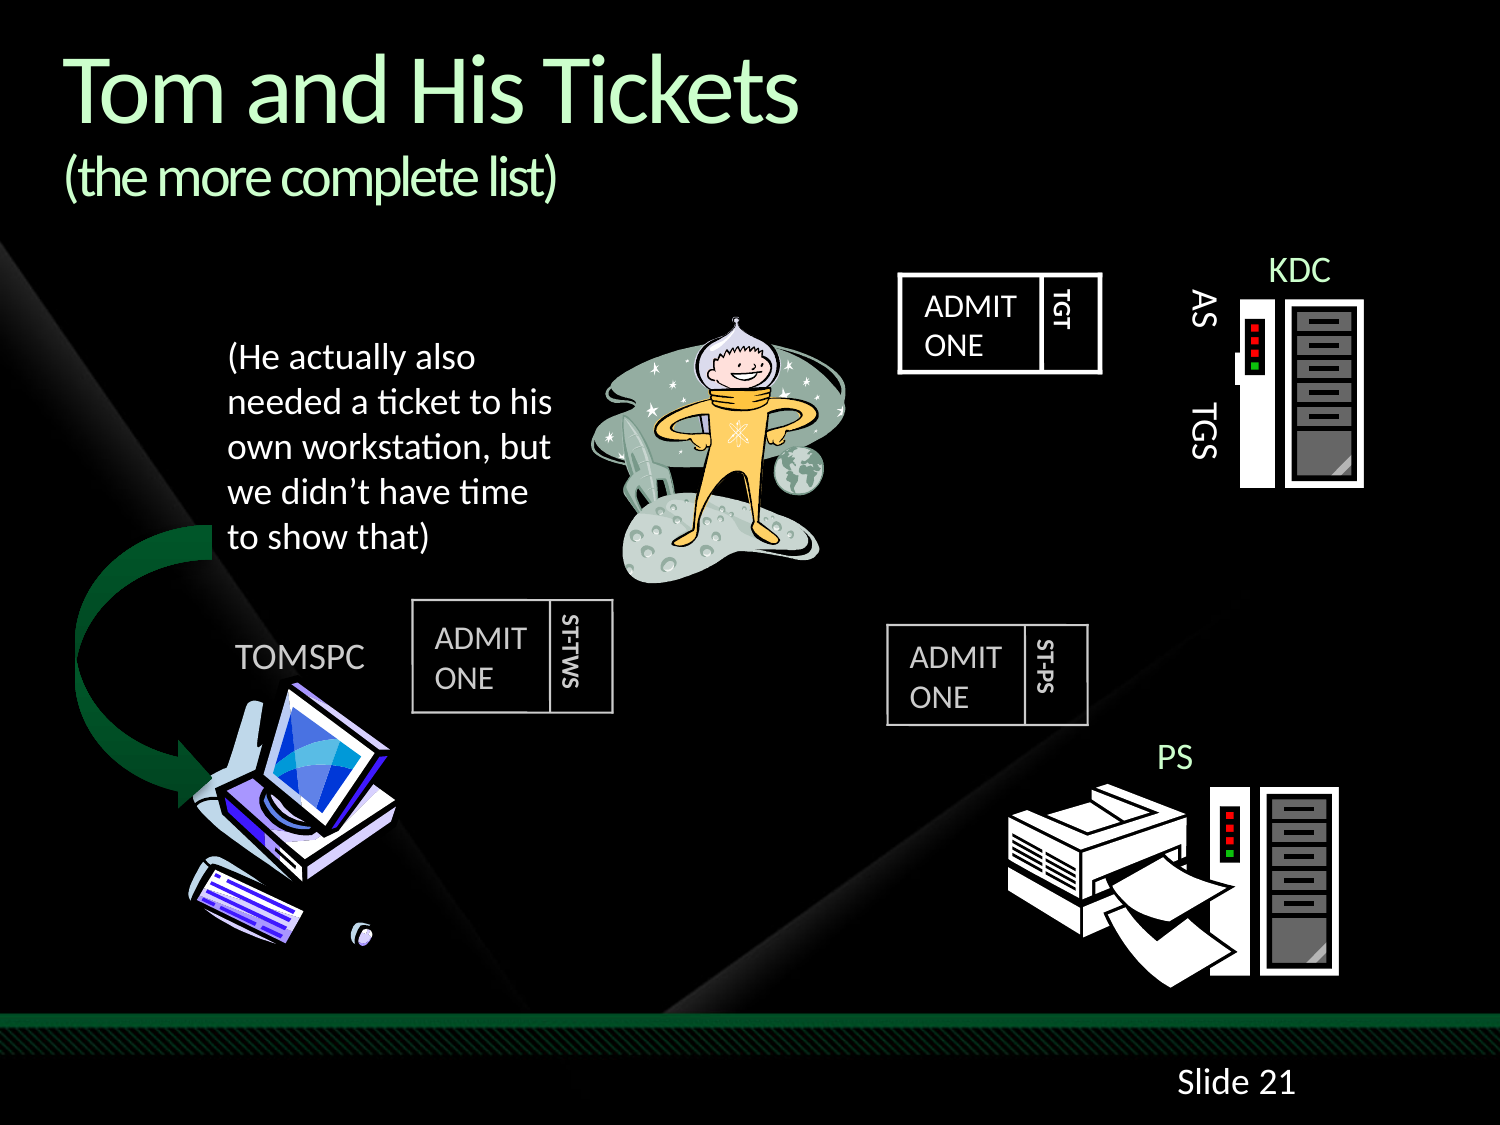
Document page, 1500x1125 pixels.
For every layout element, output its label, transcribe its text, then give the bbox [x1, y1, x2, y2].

picture [0, 0, 1500, 1125]
text_box [74, 524, 213, 789]
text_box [899, 274, 1101, 373]
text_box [999, 724, 1351, 992]
title Tom and His Tickets (the more complete list) [62, 37, 1438, 211]
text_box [174, 624, 426, 951]
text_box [1162, 237, 1376, 501]
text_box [887, 624, 1088, 726]
footer Slide 21 [1162, 1050, 1500, 1125]
text_box (He actually also needed a ticket to his own workstation, but we didn’t have time to show that) [212, 324, 575, 565]
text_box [412, 599, 613, 713]
